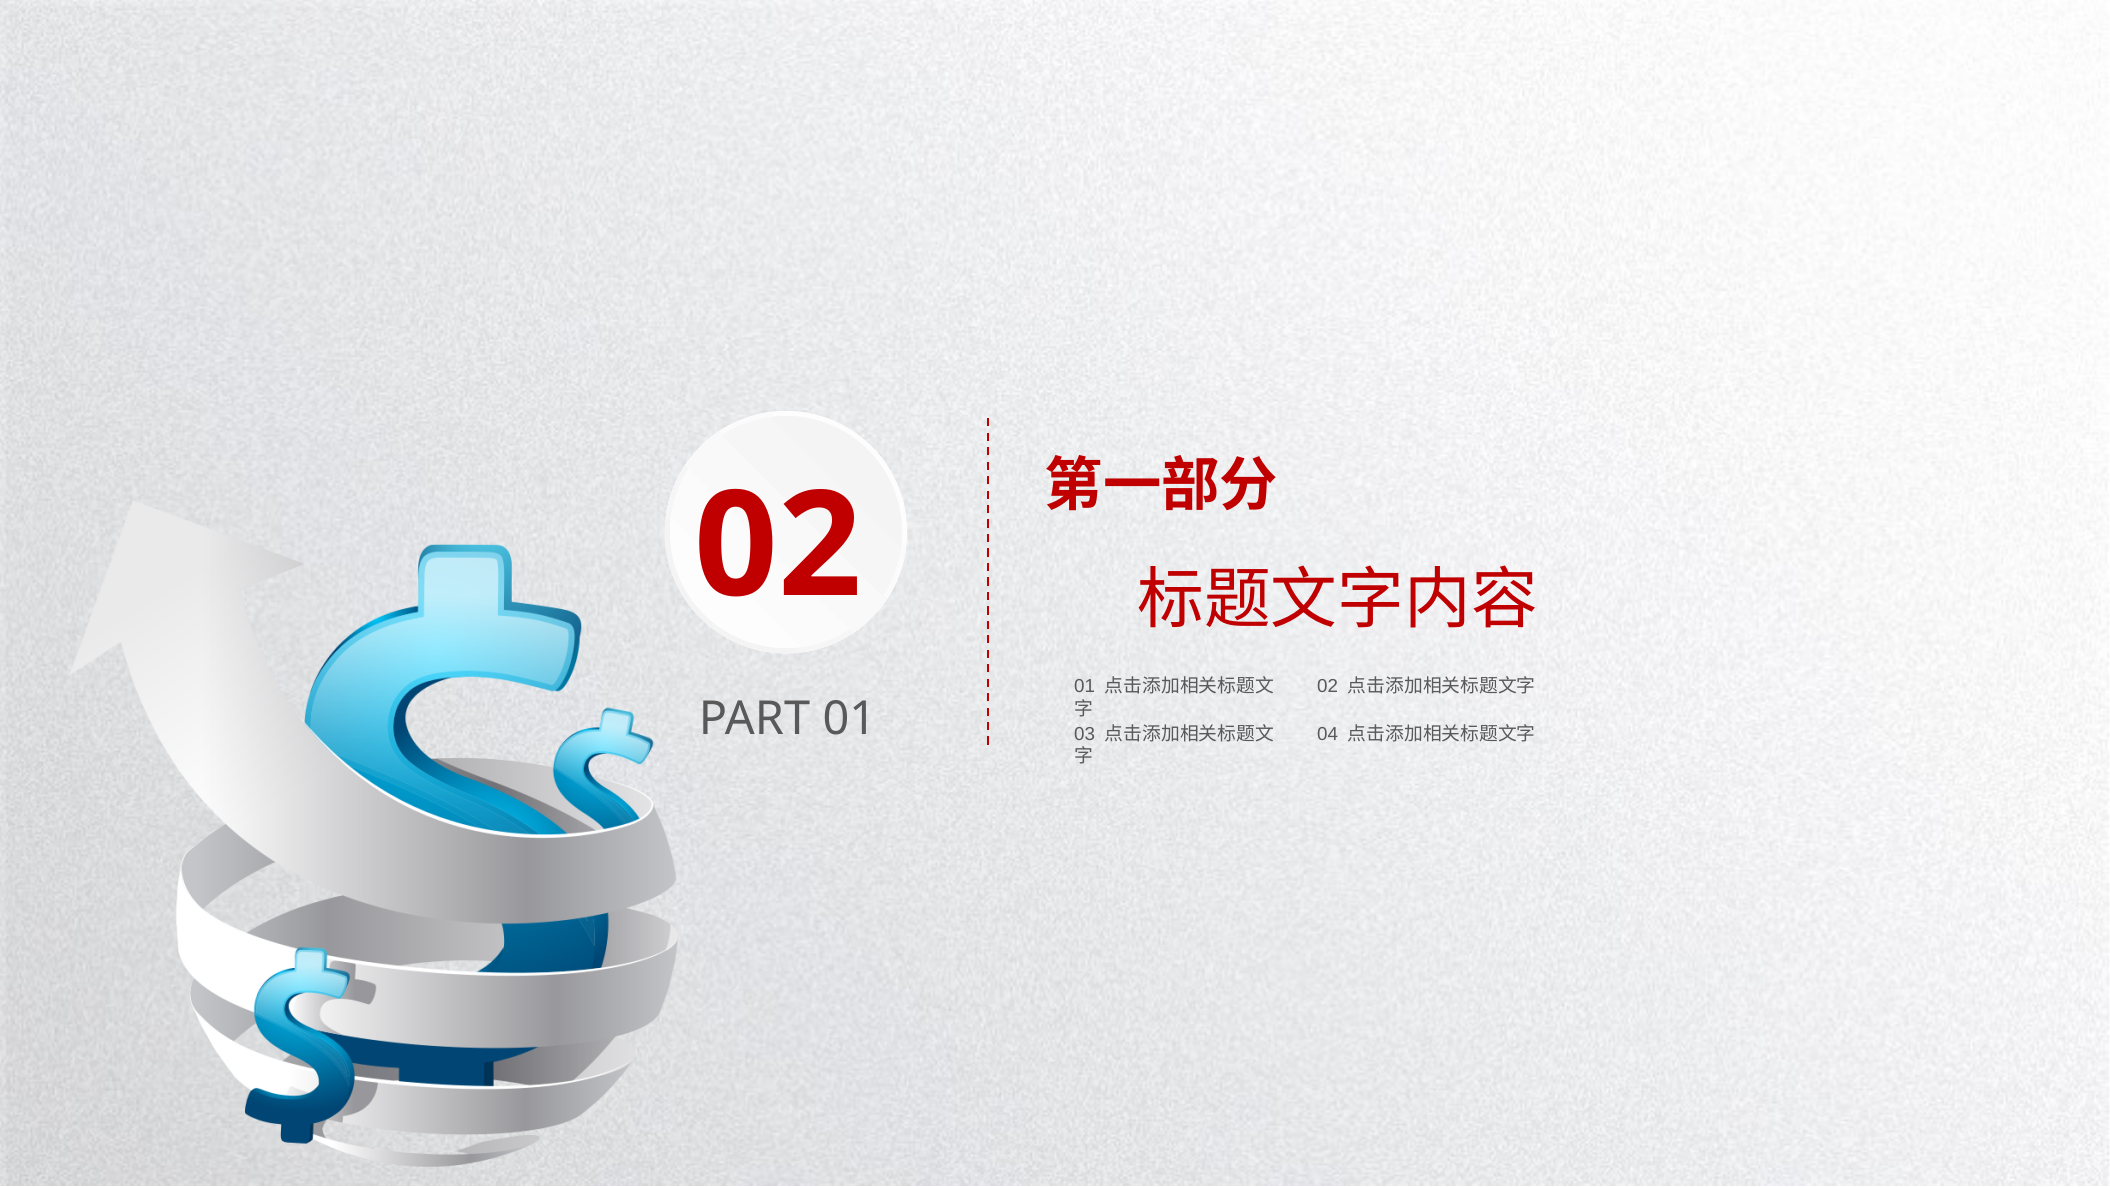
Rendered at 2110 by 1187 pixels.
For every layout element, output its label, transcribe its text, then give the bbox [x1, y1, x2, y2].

text_box 04 点击添加相关标题文字 [1303, 714, 1560, 751]
text_box 03 点击添加相关标题文字 [1060, 714, 1306, 774]
text_box PART 01 [698, 687, 908, 745]
text_box 01 点击添加相关标题文字 [1060, 666, 1306, 714]
picture [0, 0, 2110, 1187]
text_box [664, 410, 908, 654]
text_box 第一部分 标题文字内容 [1011, 439, 1568, 651]
text_box 02 点击添加相关标题文字 [1303, 666, 1560, 704]
